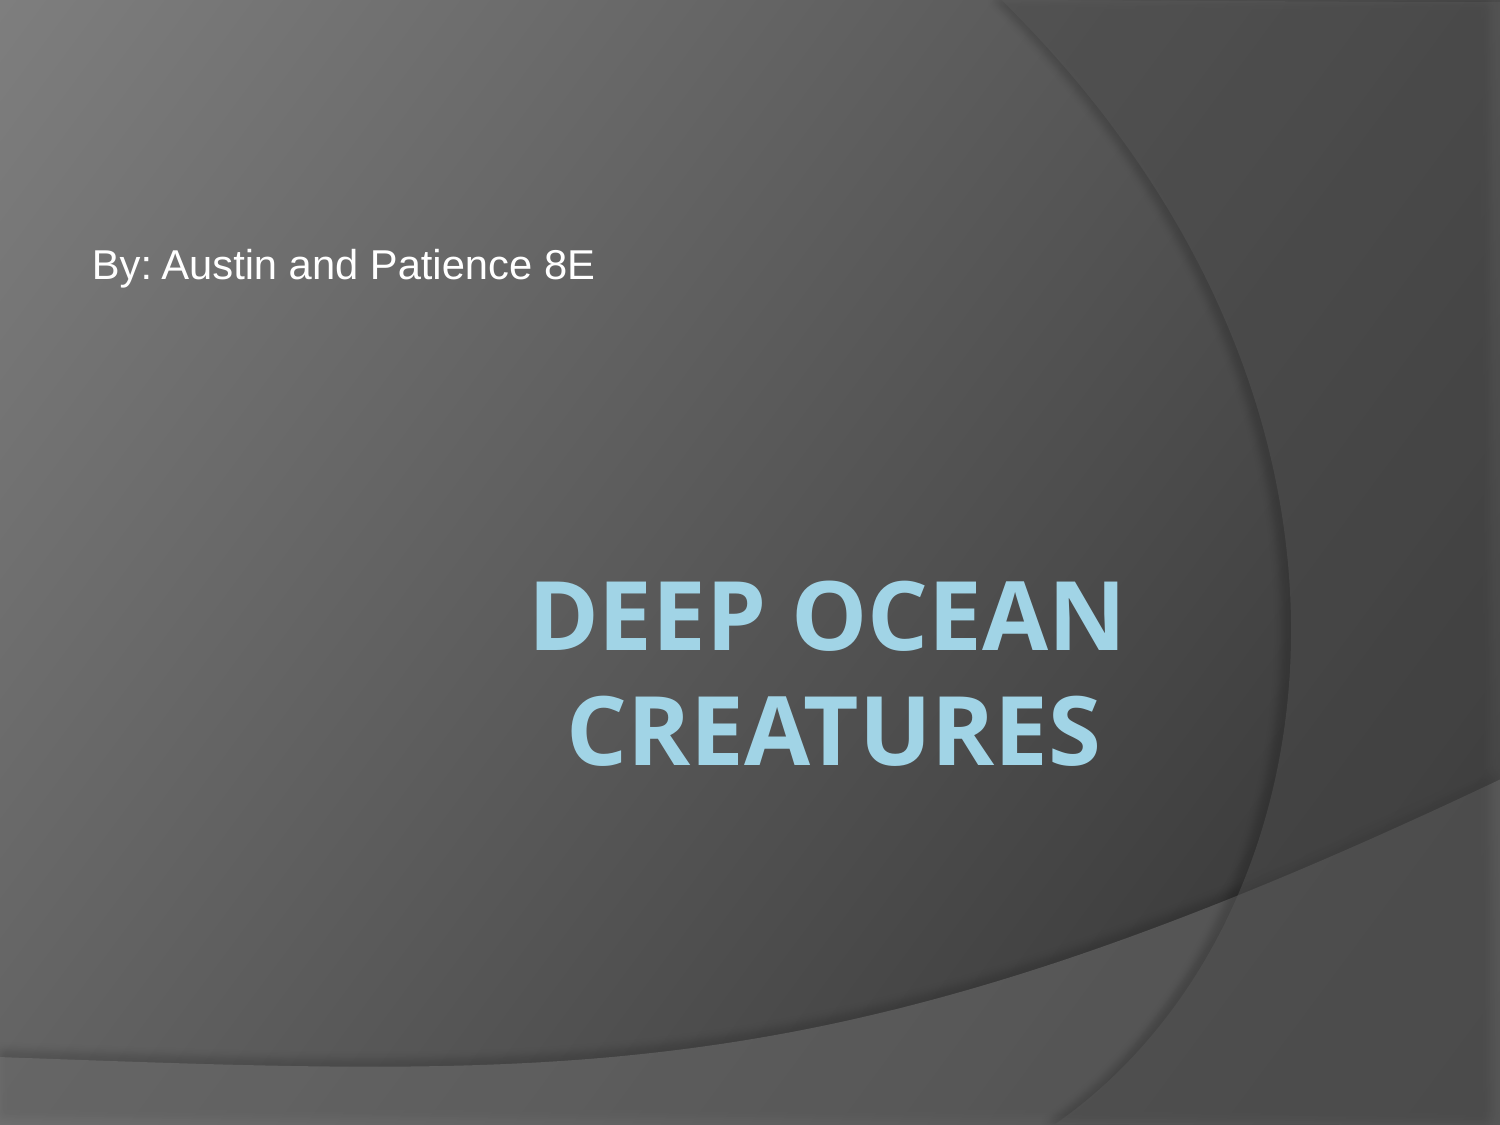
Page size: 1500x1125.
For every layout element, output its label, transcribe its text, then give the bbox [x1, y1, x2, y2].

subtitle By: Austin and Patience 8E [0, 0, 603, 288]
title Deep ocean creatures [70, 547, 1134, 925]
